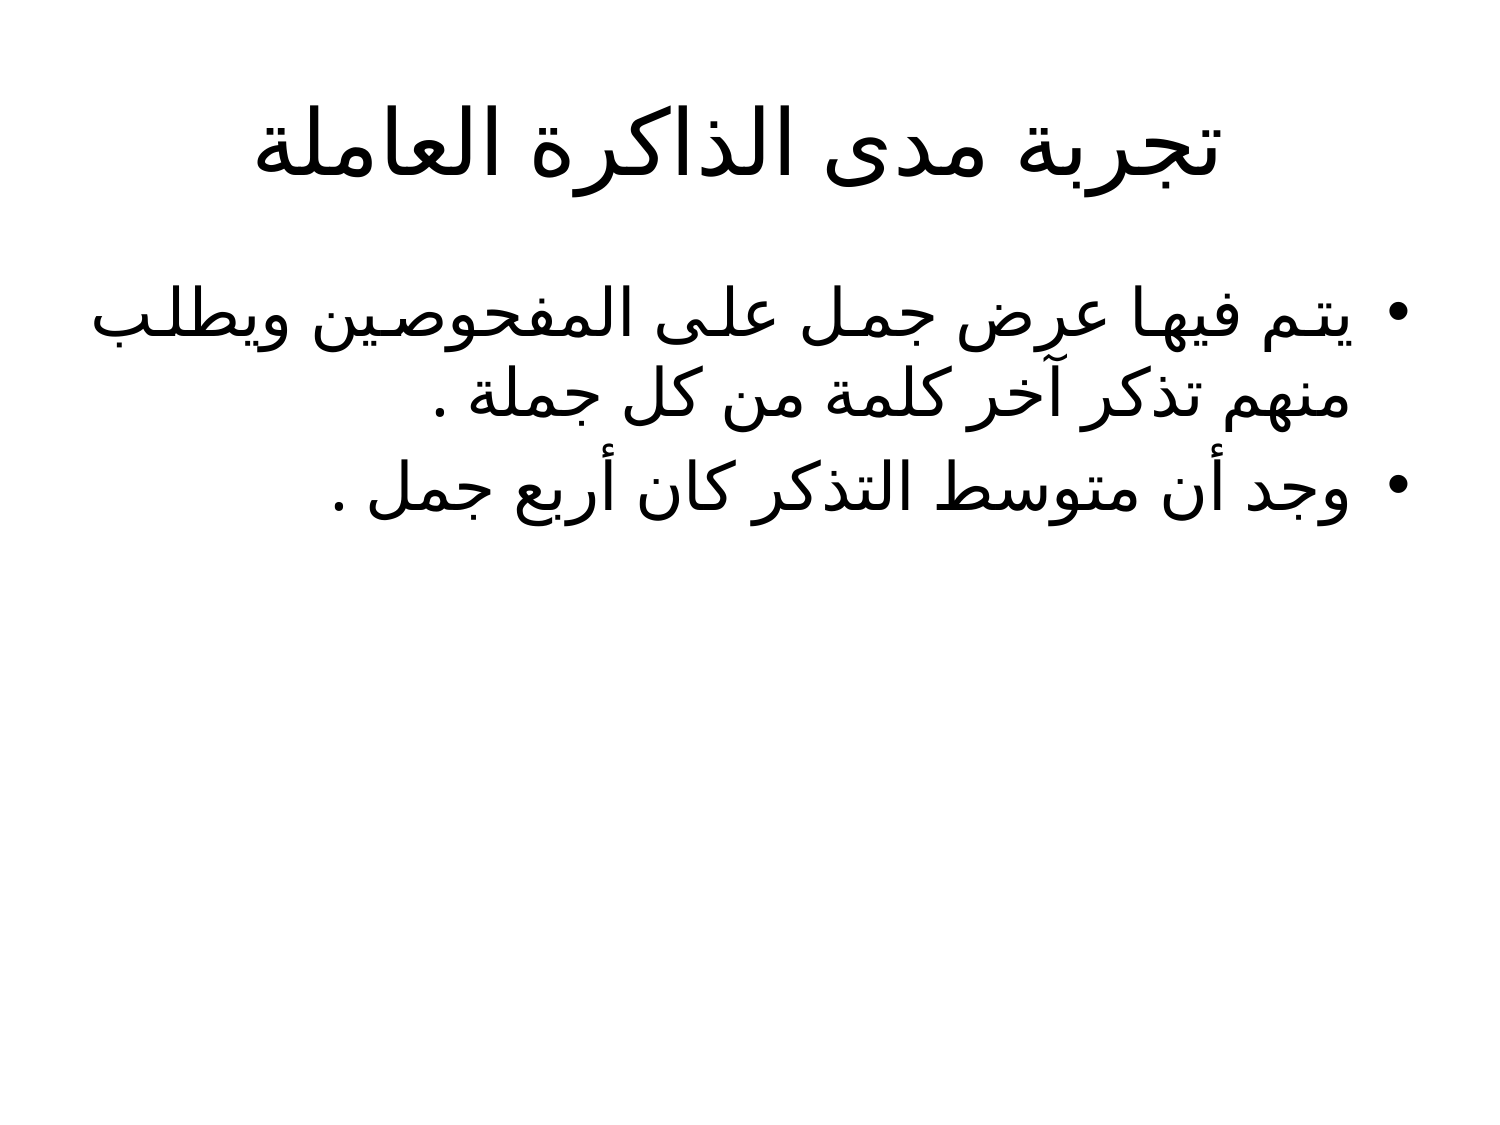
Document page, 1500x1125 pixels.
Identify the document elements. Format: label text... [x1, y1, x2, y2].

title تجربة مدى الذاكرة العاملة [75, 45, 1425, 233]
list يتم فيها عرض جمل على المفحوصين ويطلب منهم تذكر آخر كلمة من كل جملة . وجد أن متوسط التذكر كان أربع جمل . [75, 262, 1425, 1005]
